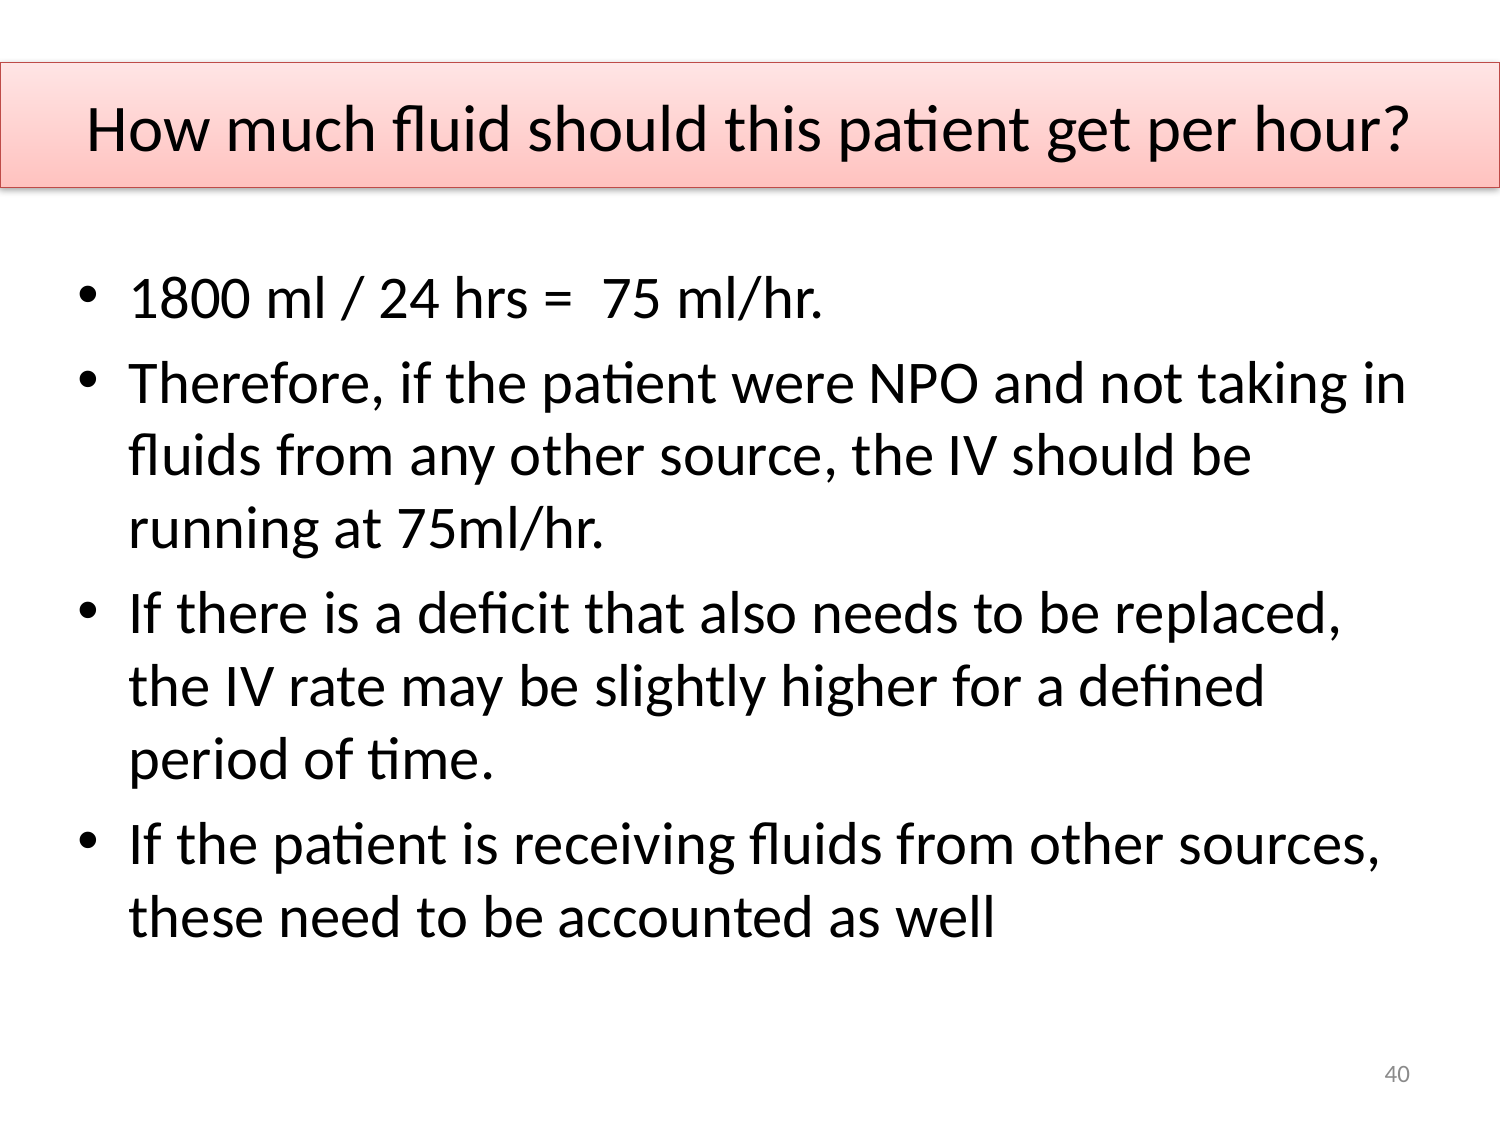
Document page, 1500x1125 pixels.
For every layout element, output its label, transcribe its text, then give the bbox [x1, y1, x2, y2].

title How much fluid should this patient get per hour? [0, 62, 1500, 188]
list 1800 ml / 24 hrs = 75 ml/hr. Therefore, if the patient were NPO and not taking in fluids from any other source, the IV should be running at 75ml/hr. If there is a deficit that also needs to be replaced, the IV rate may be slightly higher for a defined period of time. If the patient is receiving fluids from other sources, these need to be accounted as well [62, 249, 1425, 963]
slide_number 40 [1074, 1042, 1425, 1103]
